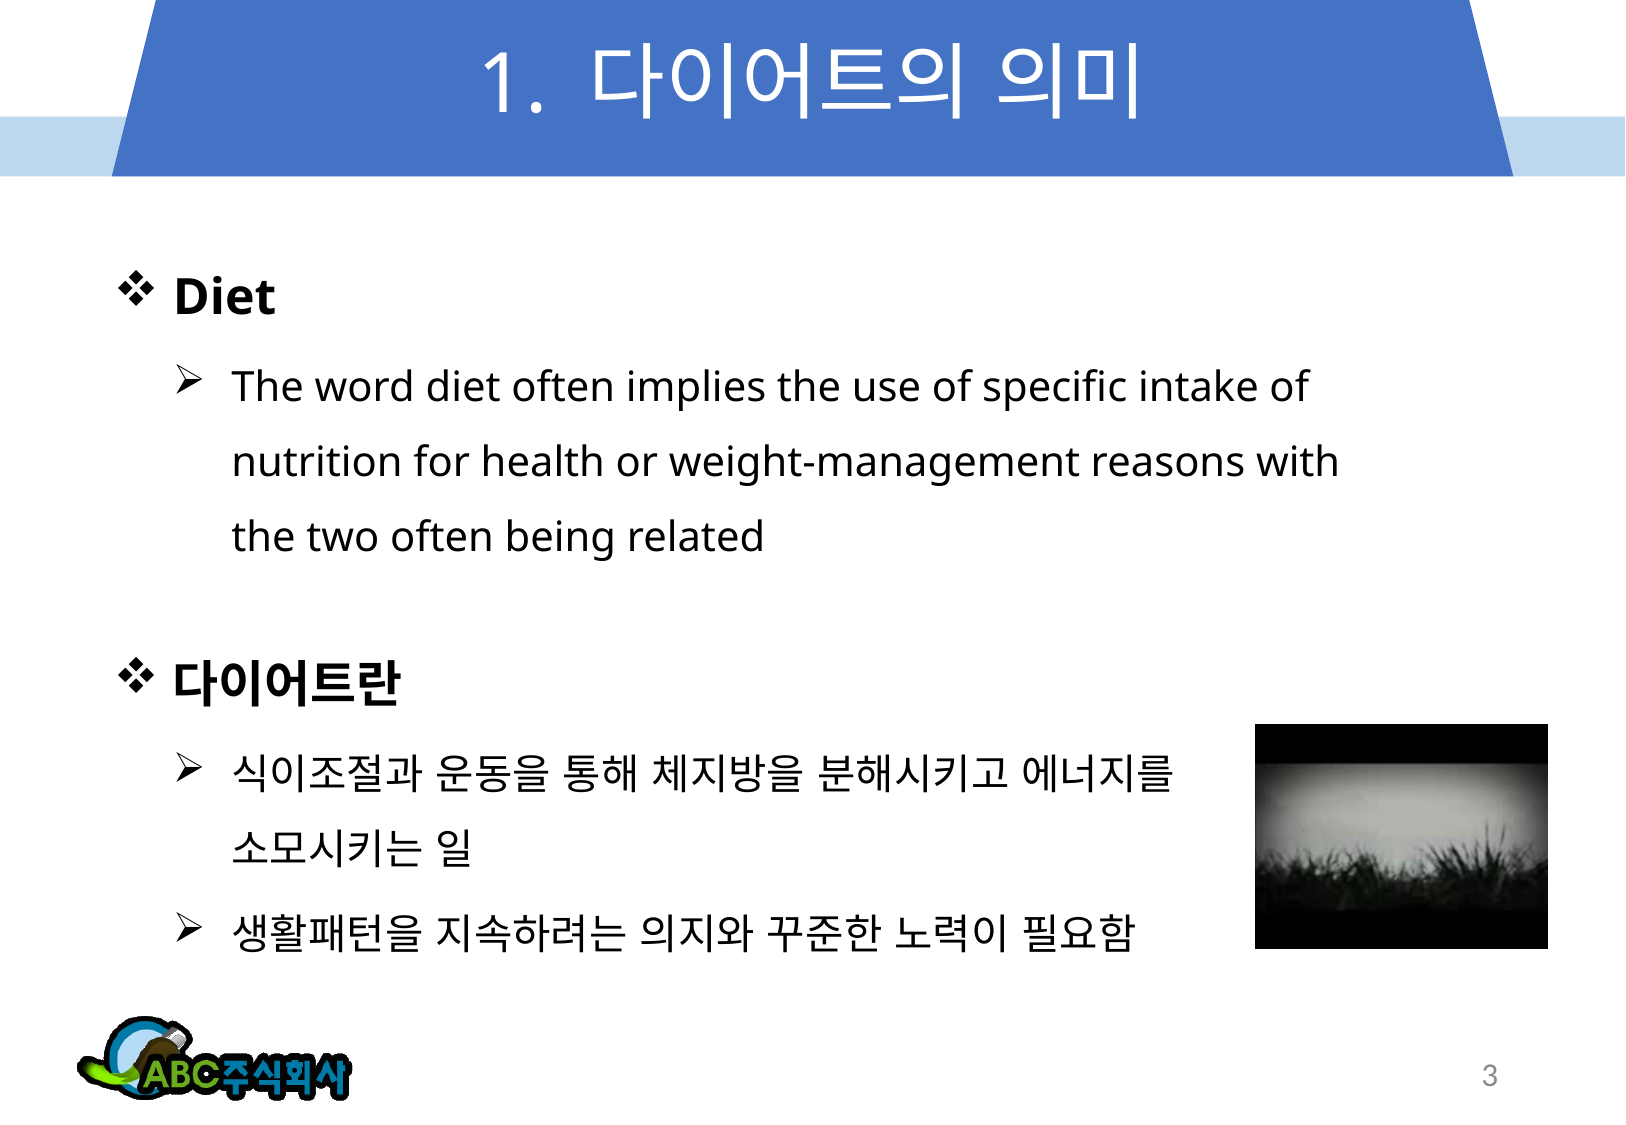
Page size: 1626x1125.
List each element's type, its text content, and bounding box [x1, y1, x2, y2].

picture [64, 1006, 360, 1107]
list Diet The word diet often implies the use of specific intake of nutrition for health or weight-management reasons with the two often being related [98, 226, 1382, 594]
title 1. 다이어트의 의미 [0, 0, 1625, 174]
slide_number 3 [1147, 1042, 1514, 1103]
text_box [1254, 724, 1549, 950]
text_box 다이어트란 식이조절과 운동을 통해 체지방을 분해시키고 에너지를 소모시키는 일 생활패턴을 지속하려는 의지와 꾸준한 노력이 필요함 [98, 614, 1245, 982]
